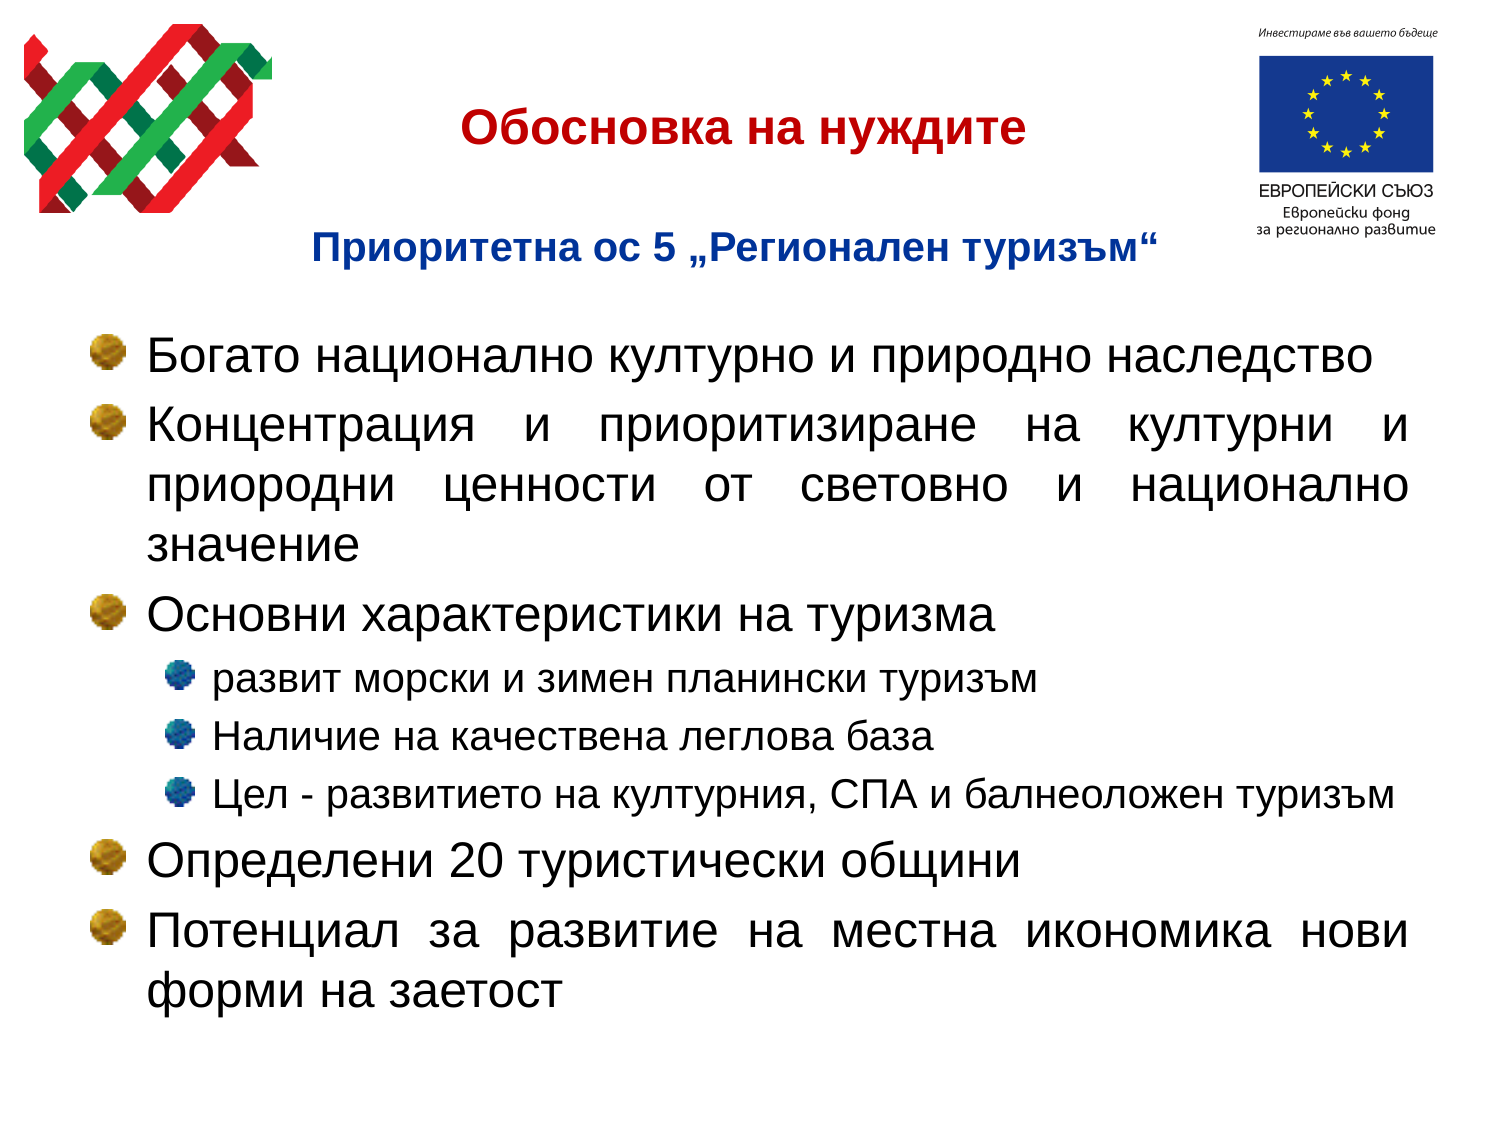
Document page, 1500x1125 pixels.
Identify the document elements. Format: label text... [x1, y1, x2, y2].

picture [1257, 27, 1438, 238]
picture [90, 594, 126, 630]
picture [165, 719, 195, 749]
picture [90, 909, 126, 945]
picture [90, 404, 126, 440]
text_box Приоритетна ос 5 „Регионален туризъм“ [194, 212, 1277, 278]
picture [165, 777, 195, 807]
picture [90, 839, 126, 875]
picture [24, 24, 272, 213]
picture [90, 334, 126, 370]
list Богато национално културно и природно наследство Концентрация и приоритизиране на културни и приородни ценности от световно и национално значение Основни характеристики на туризма развит морски и зимен планински туризъм Наличие на качествена леглова база Цел - развитието на културния, СПА и балнеоложен туризъм Определени 20 туристически общини Потенциал за развитие на местна икономика нови форми на заетост [75, 314, 1425, 1094]
picture [165, 660, 195, 690]
title Oбосновка на нуждите [276, 37, 1223, 213]
